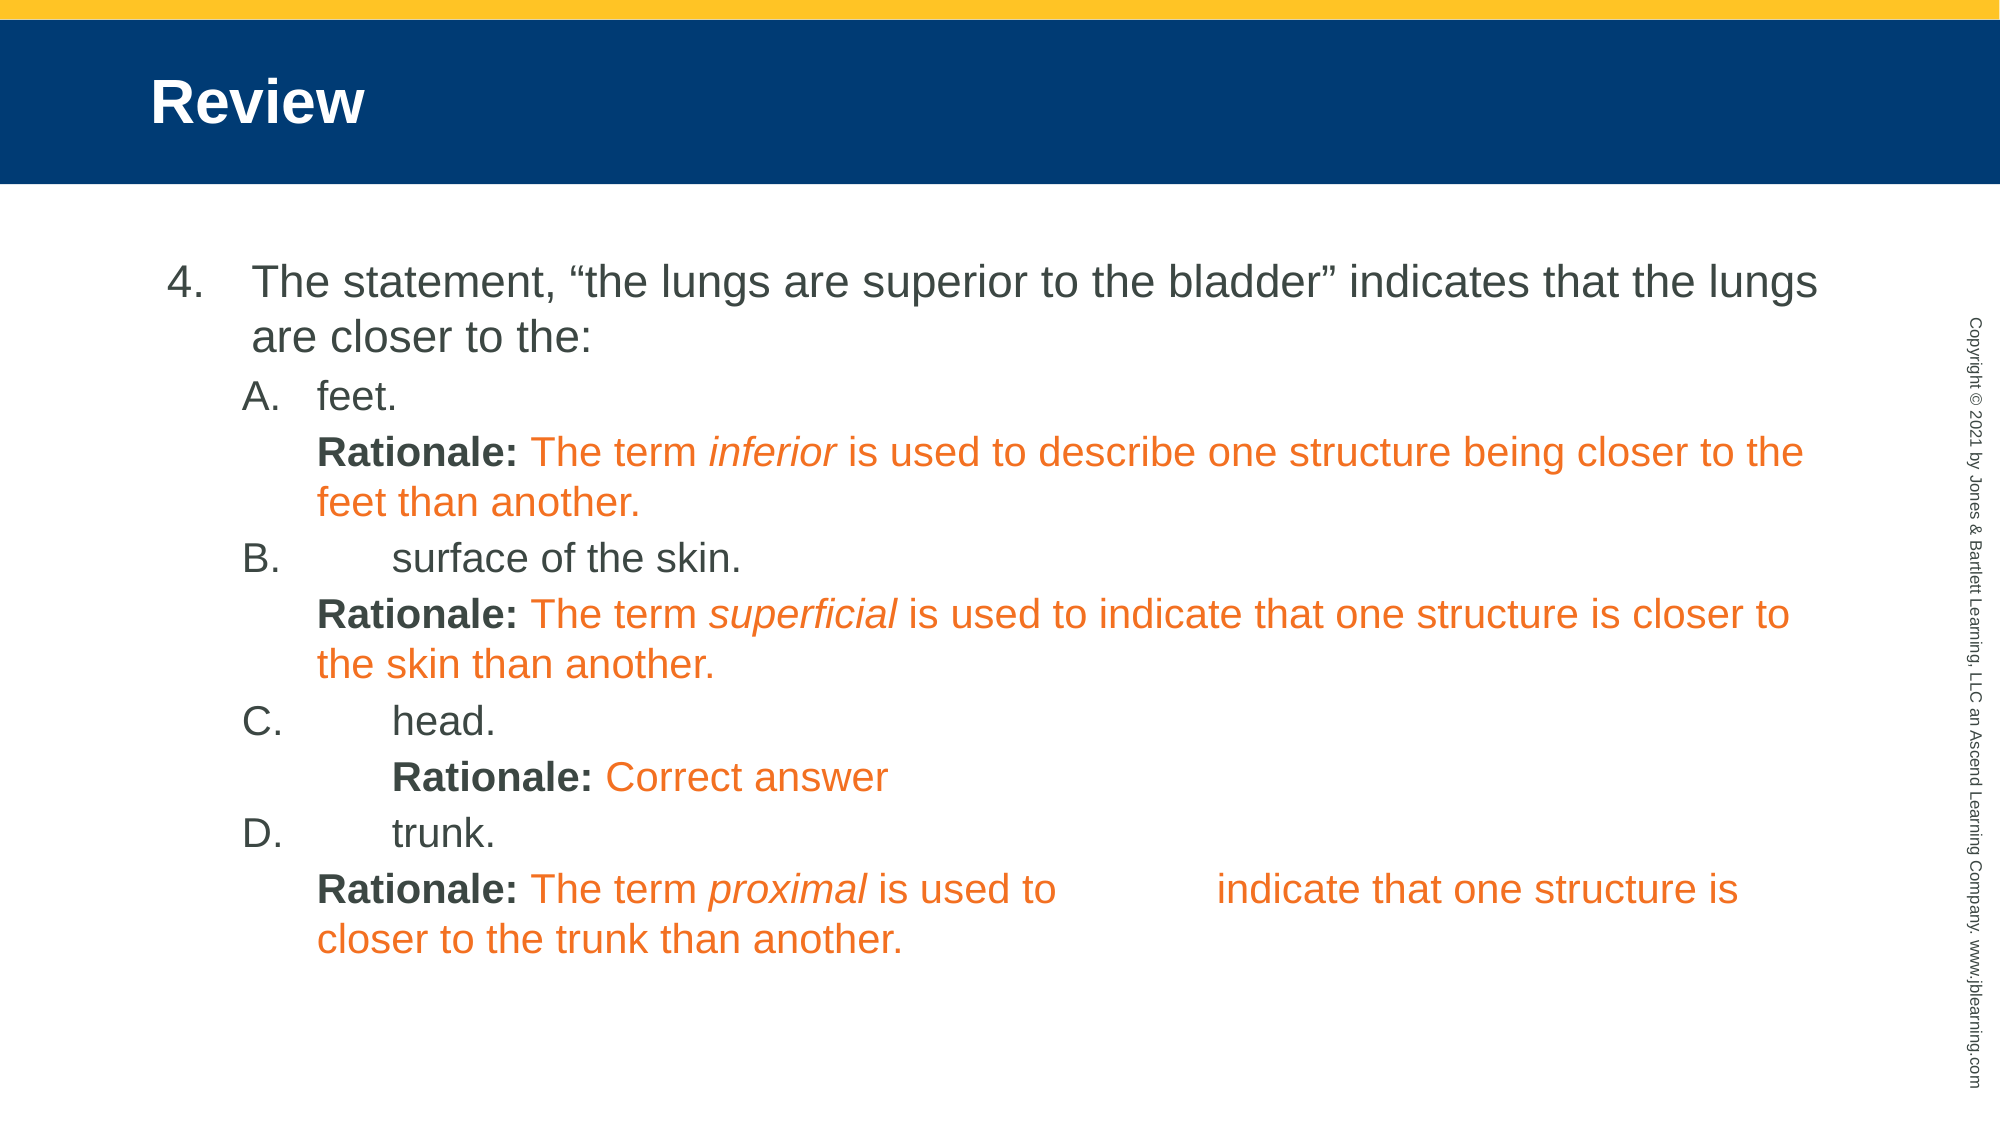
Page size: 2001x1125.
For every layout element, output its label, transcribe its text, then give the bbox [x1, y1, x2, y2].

title Review [0, 19, 2000, 185]
list The statement, “the lungs are superior to the bladder” indicates that the lungs are closer to the: feet. Rationale: The term inferior is used to describe one structure being closer to the feet than another. B. surface of the skin. Rationale: The term superficial is used to indicate that one structure is closer to the skin than another. C. head. Rationale: Correct answer D. trunk. Rationale: The term proximal is used to indicate that one structure is closer to the trunk than another. [151, 244, 1840, 1016]
